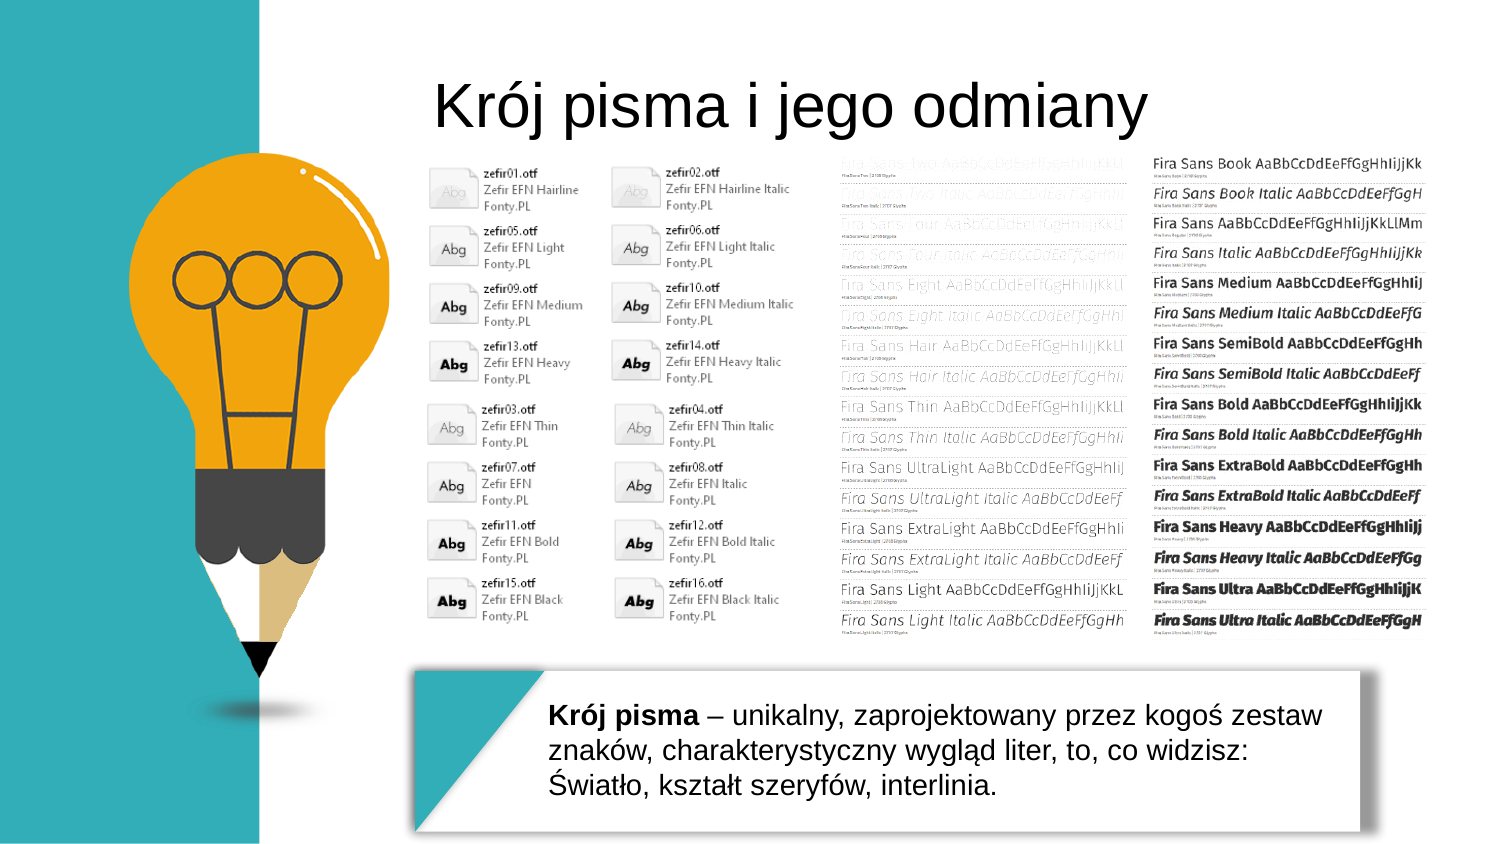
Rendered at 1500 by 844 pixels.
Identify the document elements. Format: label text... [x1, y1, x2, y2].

picture [129, 153, 390, 731]
text_box Krój pisma i jego odmiany [419, 55, 1500, 151]
picture [414, 152, 805, 639]
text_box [414, 670, 1361, 832]
picture [832, 149, 1436, 641]
